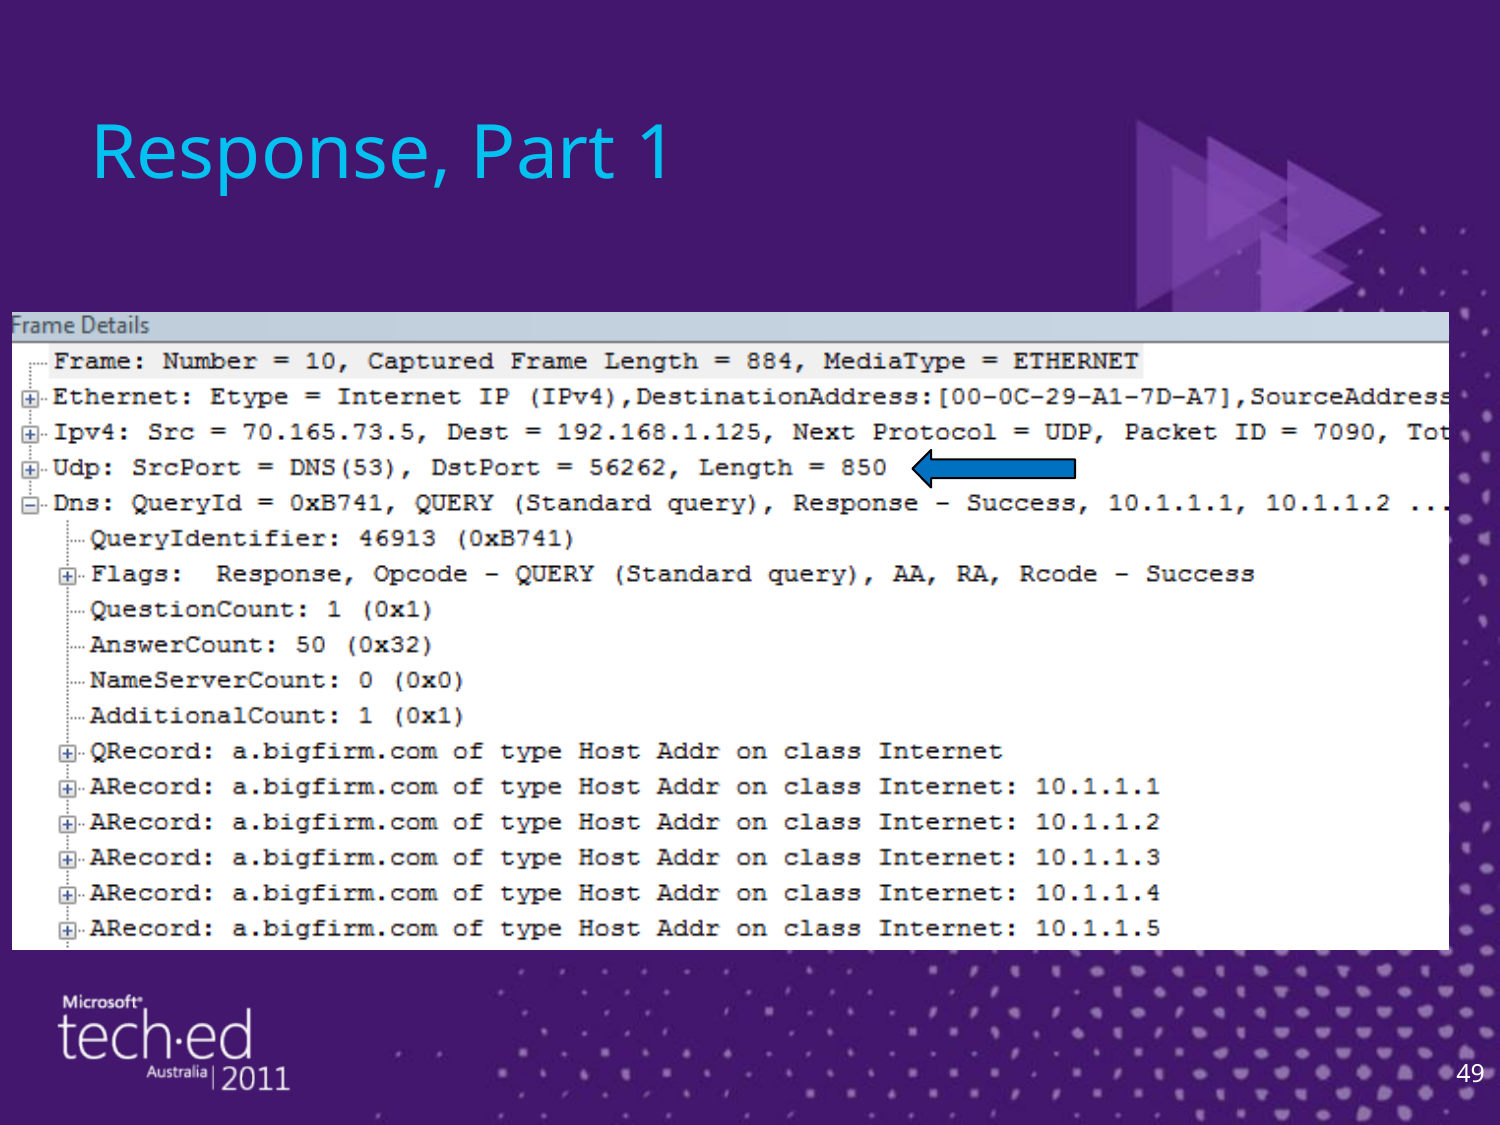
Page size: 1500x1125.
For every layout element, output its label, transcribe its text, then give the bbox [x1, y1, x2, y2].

slide_number 49 [1187, 1037, 1500, 1113]
picture [0, 0, 1500, 1125]
title Response, Part 1 [75, 54, 1425, 243]
